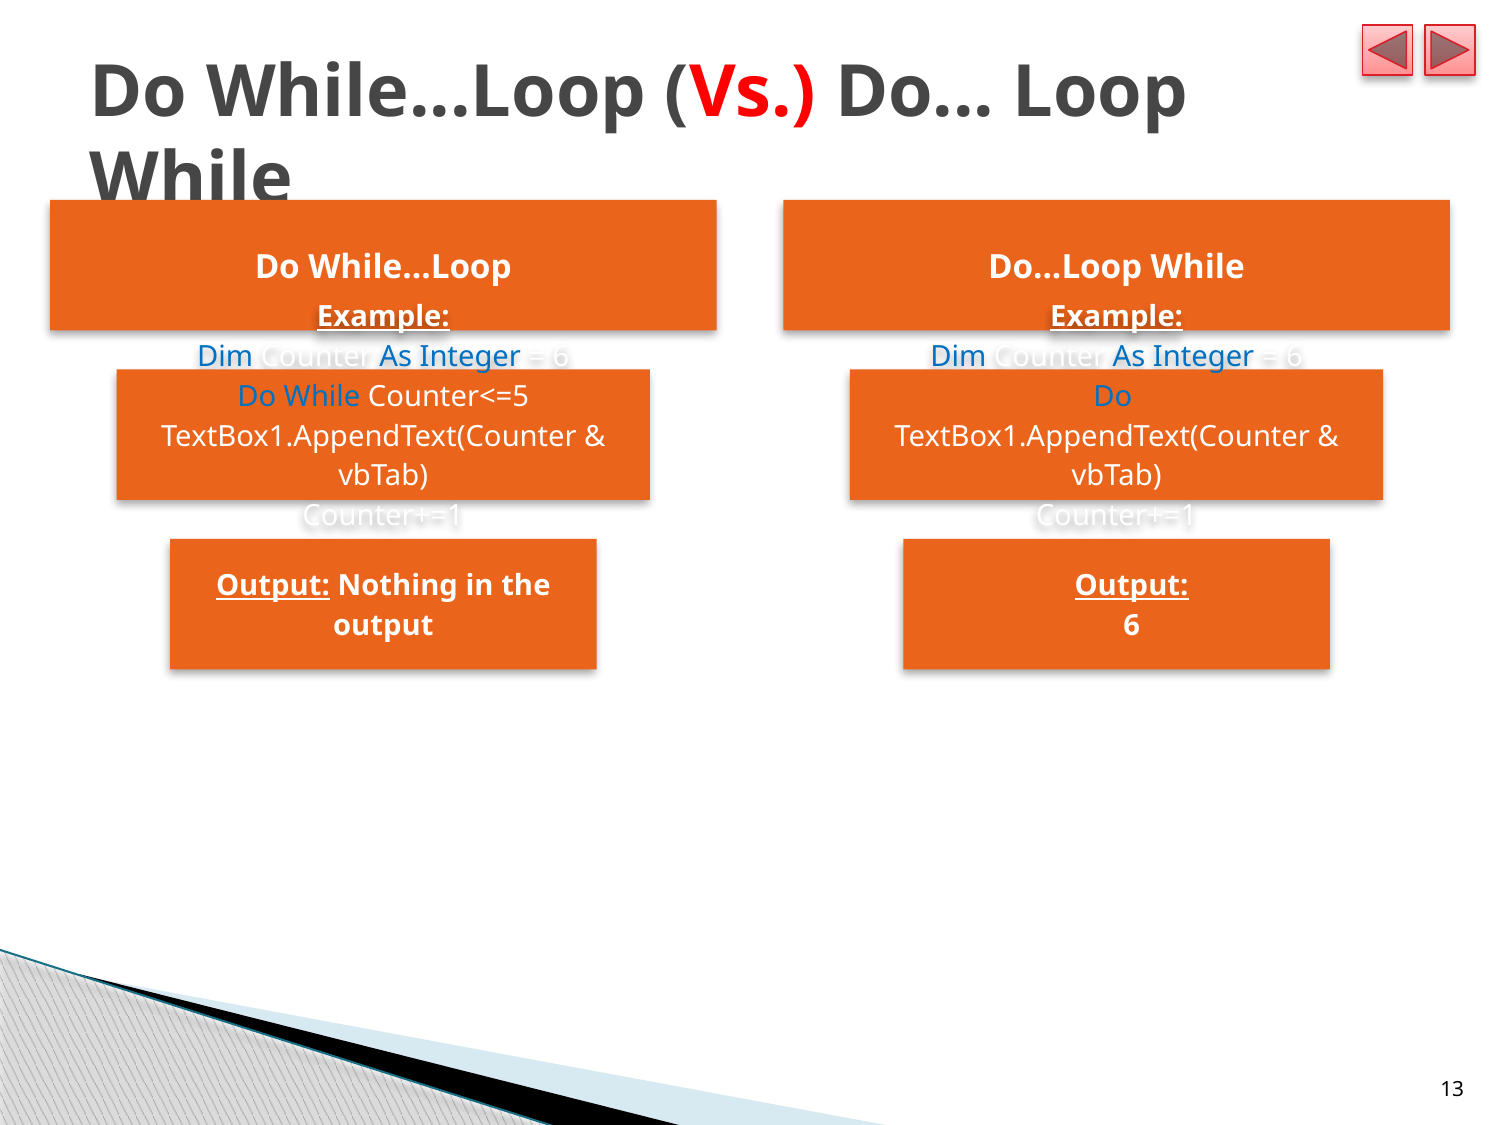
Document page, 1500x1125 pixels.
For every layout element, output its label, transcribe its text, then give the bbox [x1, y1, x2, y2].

slide_number 13 [1418, 1051, 1479, 1112]
title Do While...Loop (Vs.) Do... Loop While [75, 37, 1425, 199]
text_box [49, 199, 1451, 1009]
